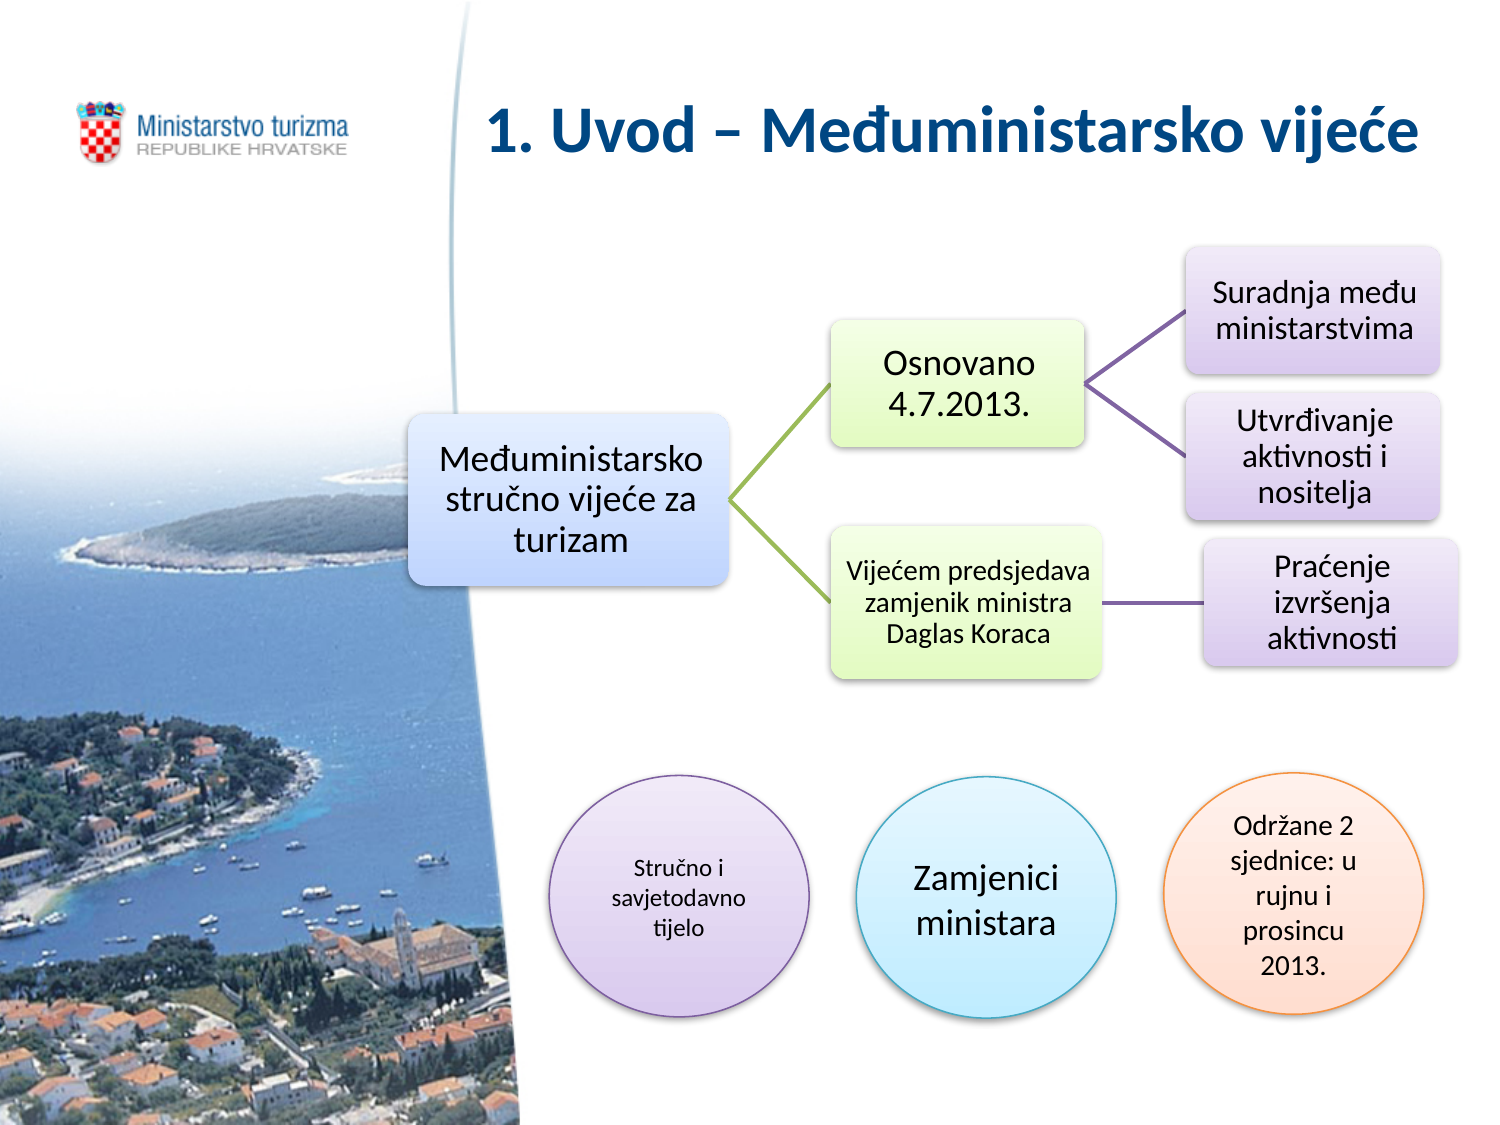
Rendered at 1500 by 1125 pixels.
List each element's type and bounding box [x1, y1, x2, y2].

text_box [407, 166, 1459, 760]
picture [0, 0, 1500, 1125]
